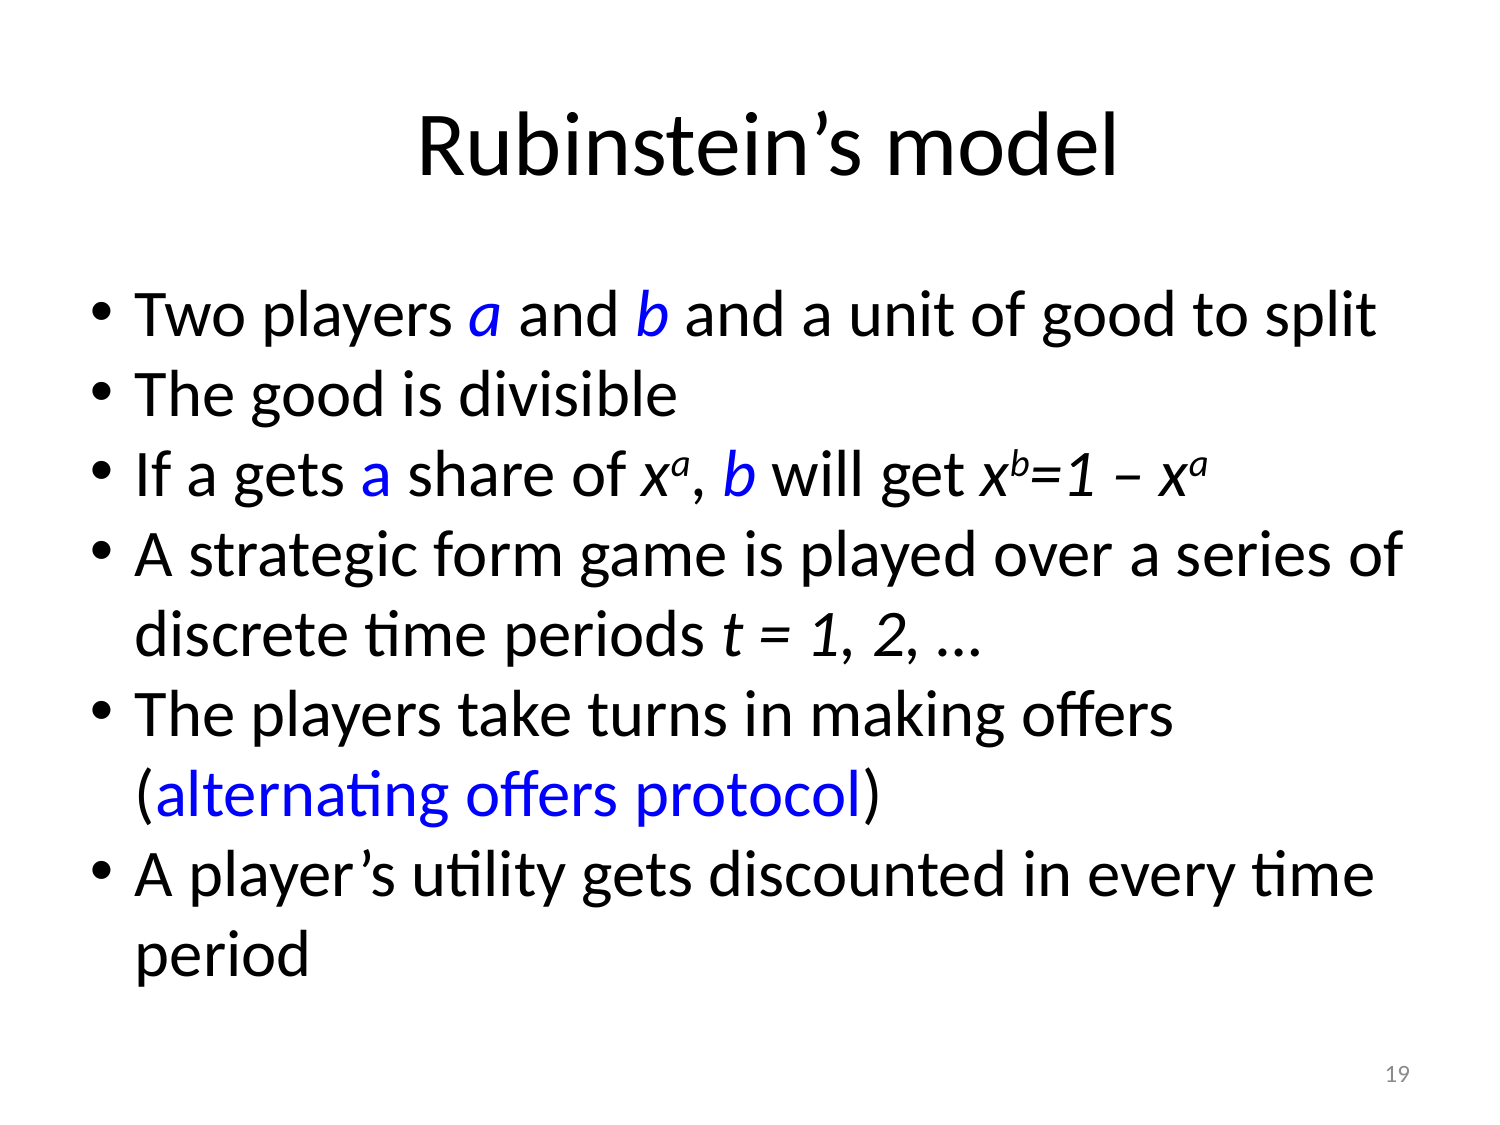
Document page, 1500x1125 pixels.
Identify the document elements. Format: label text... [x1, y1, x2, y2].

text_box Two players a and b and a unit of good to split The good is divisible If a gets a share of xa, b will get xb=1 – xa A strategic form game is played over a series of discrete time periods t = 1, 2, … The players take turns in making offers (alternating offers protocol) A player’s utility gets discounted in every time period [75, 262, 1425, 1005]
text_box Rubinstein’s model [143, 45, 1394, 233]
slide_number 19 [1074, 1042, 1425, 1103]
